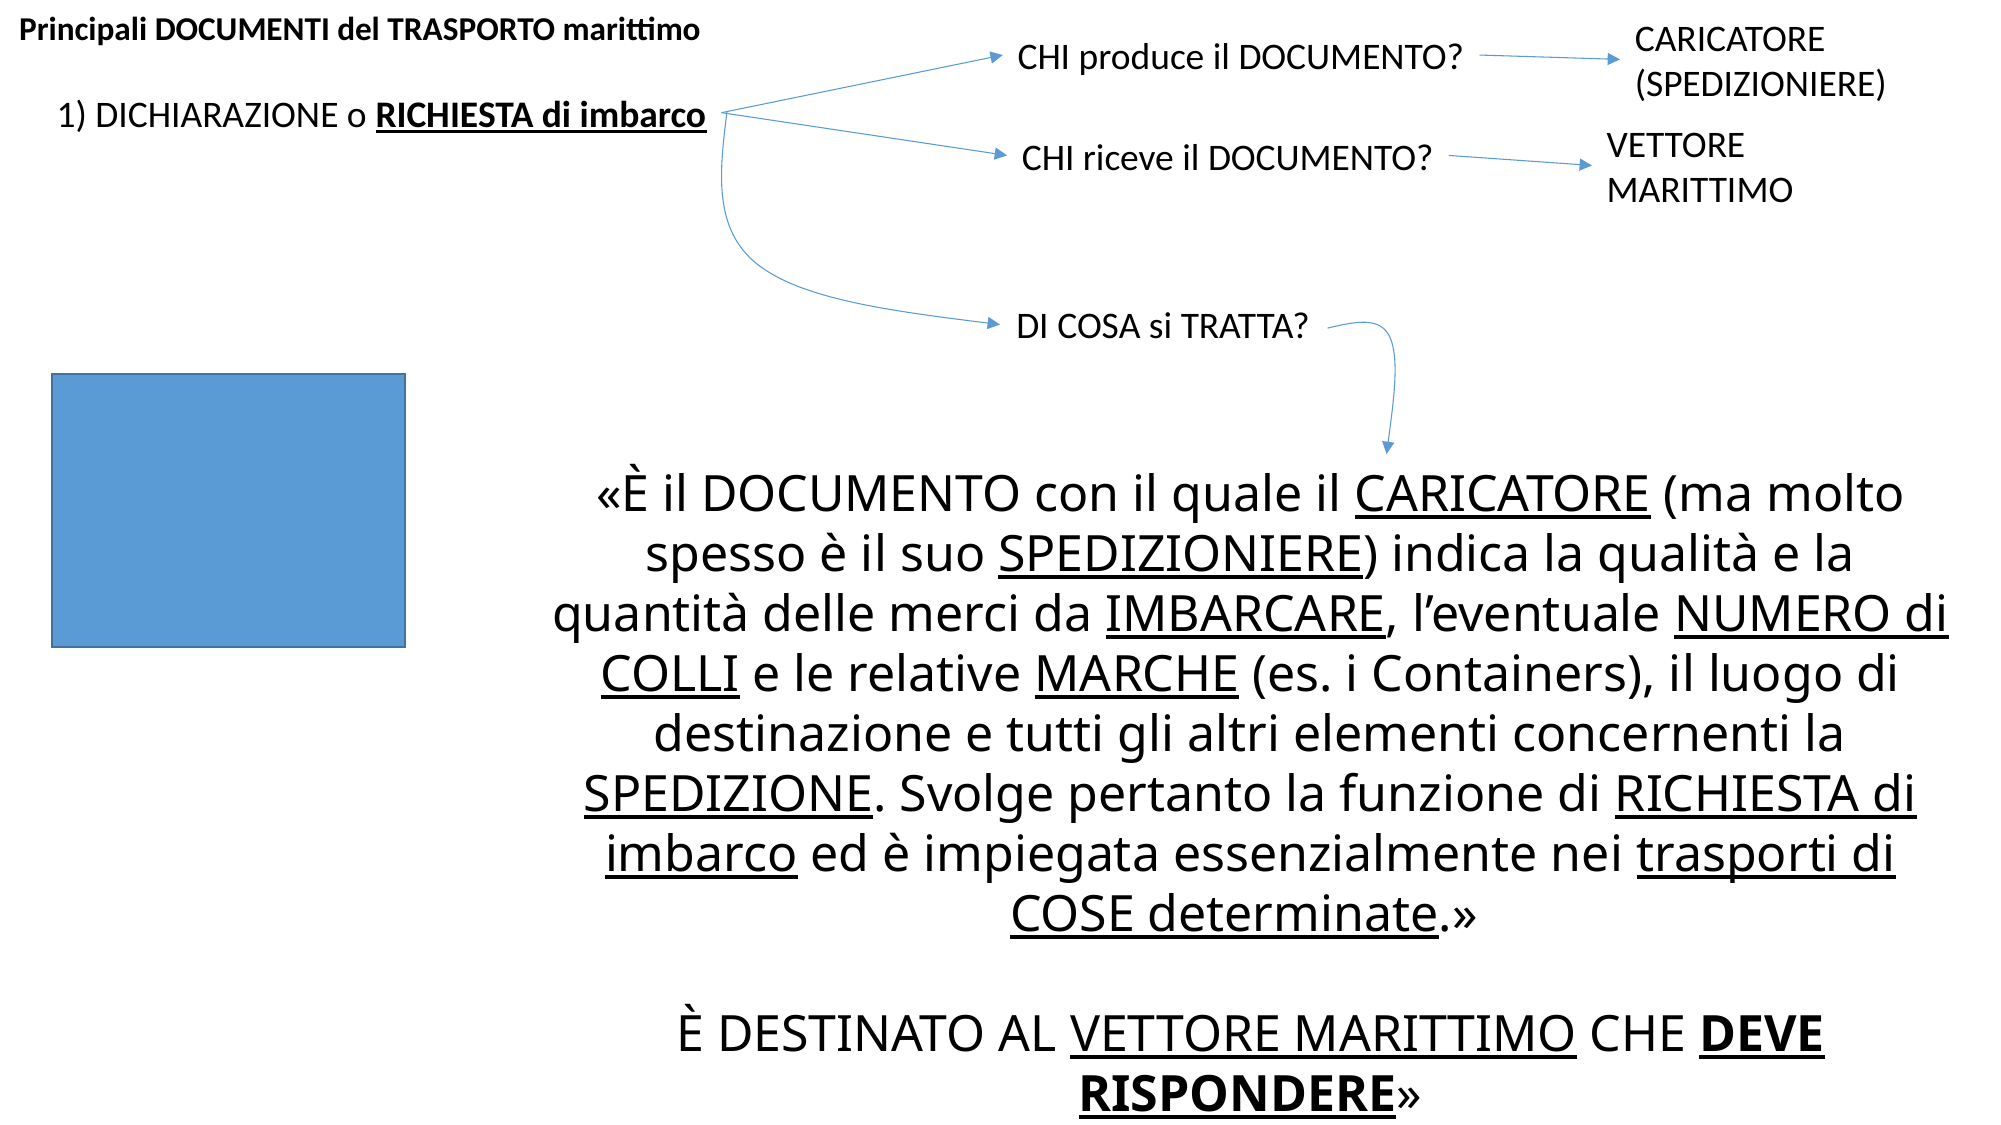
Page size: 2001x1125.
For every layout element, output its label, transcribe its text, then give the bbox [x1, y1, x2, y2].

text_box «È il DOCUMENTO con il quale il CARICATORE (ma molto spesso è il suo SPEDIZIONIERE) indica la qualità e la quantità delle merci da IMBARCARE, l’eventuale NUMERO di COLLI e le relative MARCHE (es. i Containers), il luogo di destinazione e tutti gli altri elementi concernenti la SPEDIZIONE. Svolge pertanto la funzione di RICHIESTA di imbarco ed è impiegata essenzialmente nei trasporti di COSE determinate.» È DESTINATO AL VETTORE MARITTIMO CHE DEVE RISPONDERE» [535, 454, 1966, 1125]
text_box CHI produce il DOCUMENTO? [1002, 25, 1480, 85]
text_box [1482, 55, 1619, 61]
text_box CHI riceve il DOCUMENTO? [1007, 125, 1449, 186]
text_box [721, 156, 1000, 330]
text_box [1455, 155, 1592, 167]
text_box DI COSA si TRATTA? [1001, 293, 1325, 354]
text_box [721, 55, 1000, 113]
text_box CARICATORE (SPEDIZIONIERE) [1620, 7, 1902, 112]
text_box [1327, 321, 1396, 455]
text_box 1) DICHIARAZIONE o RICHIESTA di imbarco [41, 82, 721, 143]
text_box [51, 373, 406, 648]
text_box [721, 113, 1000, 156]
text_box VETTORE MARITTIMO [1591, 113, 1904, 218]
text_box Principali DOCUMENTI del TRASPORTO marittimo [4, 0, 717, 55]
